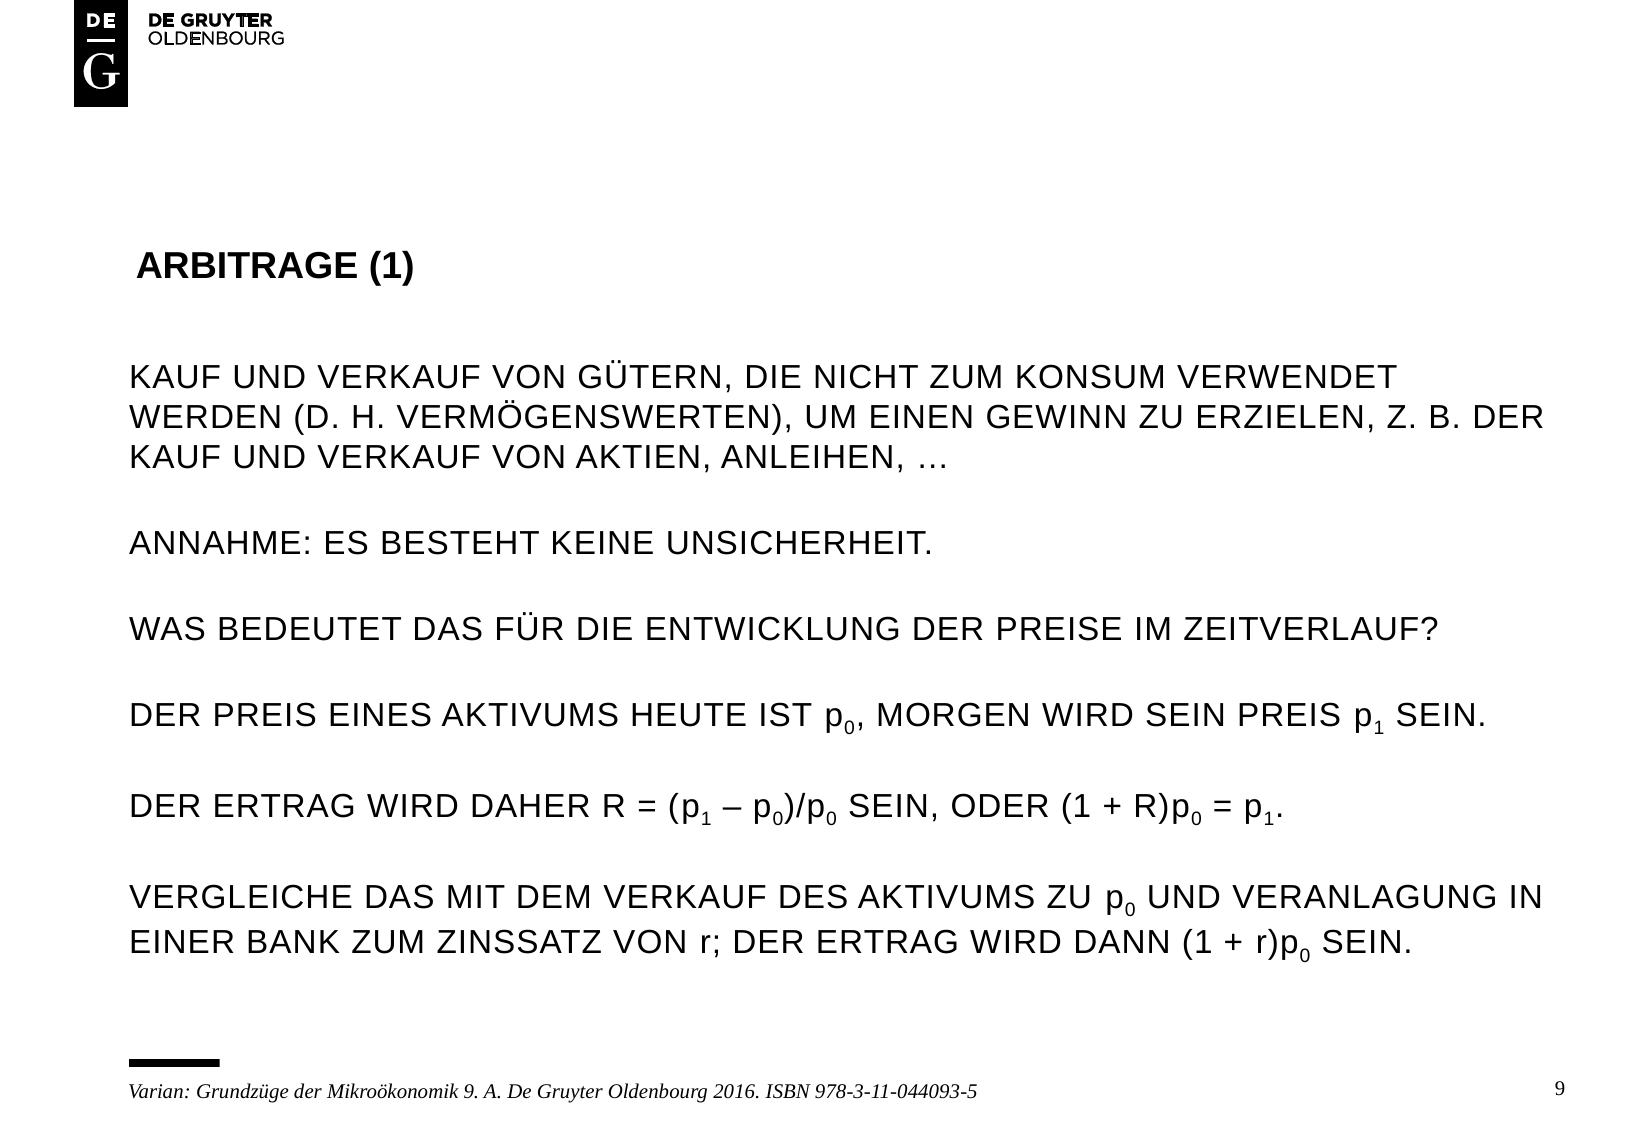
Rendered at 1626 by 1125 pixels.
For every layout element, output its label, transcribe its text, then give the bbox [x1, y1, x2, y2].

list Kauf und verkauf von gütern, die nicht zum konsum verwendet werden (d. h. vermögenswerten), um einen gewinn zu erzielen, z. b. der Kauf und verkauf von aktien, anleihen, … Annahme: es besteht keine unsicherheit. Was bedeutet das für die entwicklung der preise im zeitverlauf? Der preis eines aktivums heute ist p0, morgen wird sein preis p1 sein. Der ertrag wird daher R = (p1 – p0)/p0 sein, oder (1 + R)p0 = p1. Vergleiche das mit dem verkauf des aktivums zu p0 und veranlagung in einer bank zum zinssatz von r; der ertrag wird dann (1 + r)p0 sein. [129, 355, 1556, 980]
title Arbitrage (1) [135, 241, 1563, 323]
slide_number 9 [1554, 1074, 1614, 1104]
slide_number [128, 1077, 1539, 1108]
